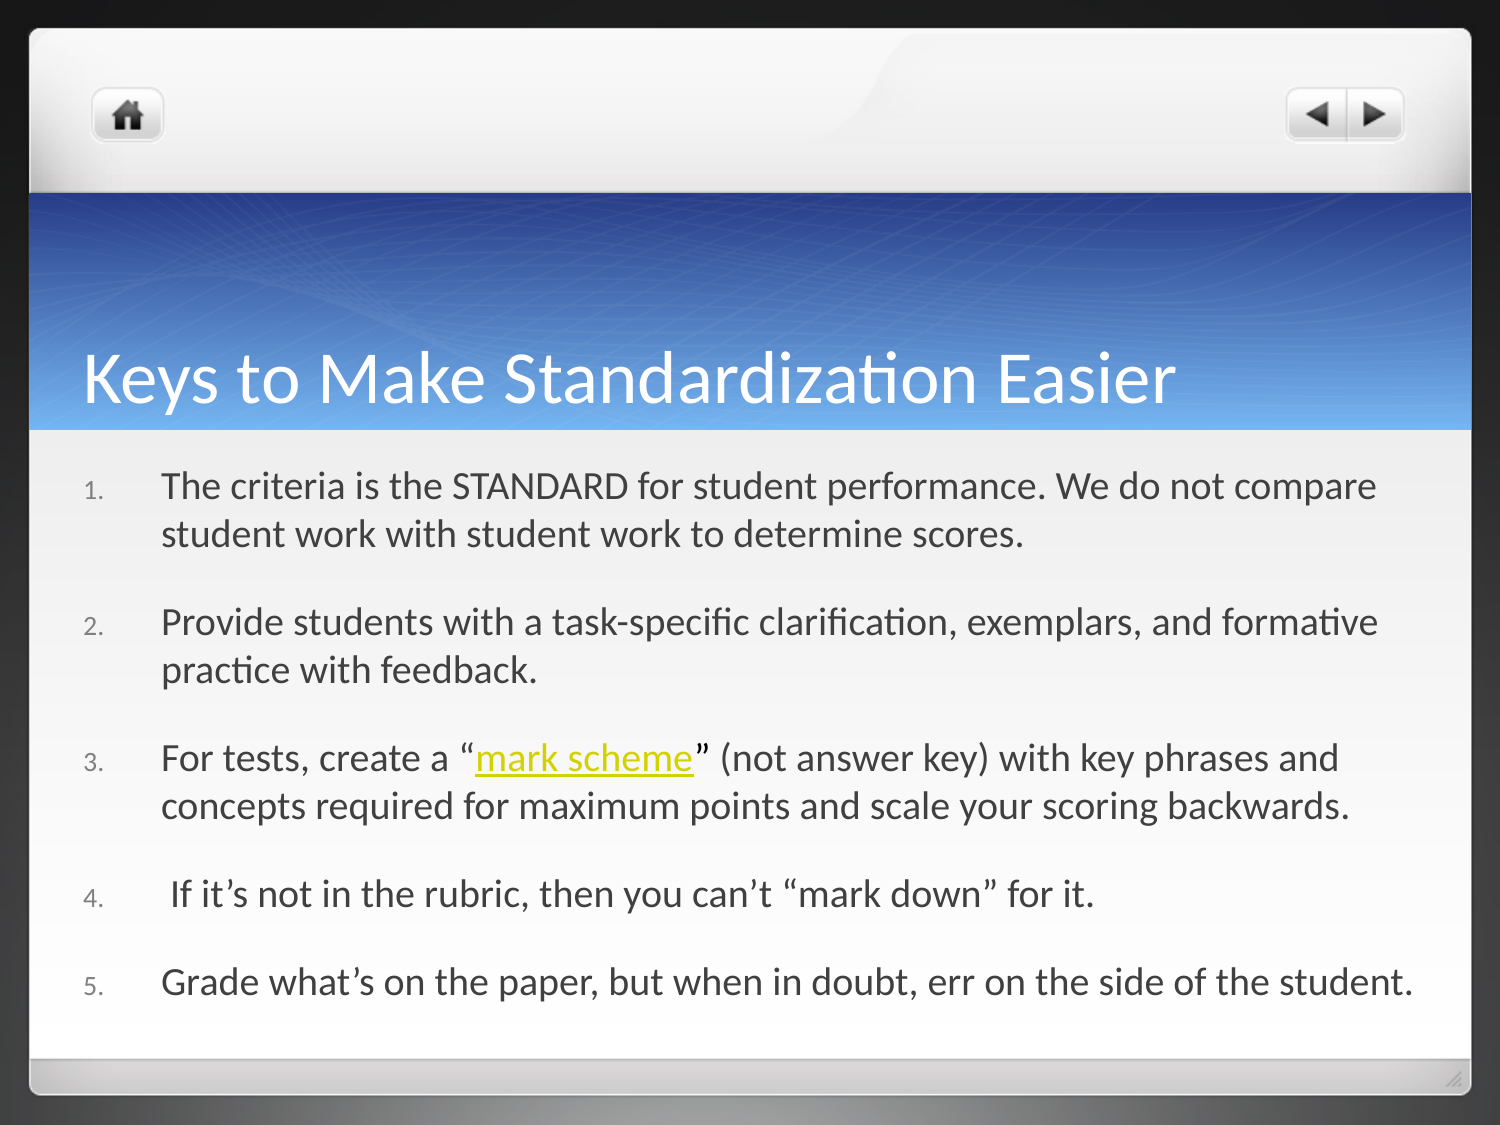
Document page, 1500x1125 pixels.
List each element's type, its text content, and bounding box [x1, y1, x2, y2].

list The criteria is the STANDARD for student performance. We do not compare student work with student work to determine scores. Provide students with a task-specific clarification, exemplars, and formative practice with feedback. For tests, create a “mark scheme” (not answer key) with key phrases and concepts required for maximum points and scale your scoring backwards. If it’s not in the rubric, then you can’t “mark down” for it. Grade what’s on the paper, but when in doubt, err on the side of the student. [68, 452, 1432, 1025]
title Keys to Make Standardization Easier [68, 238, 1432, 427]
picture [0, 0, 1500, 1125]
